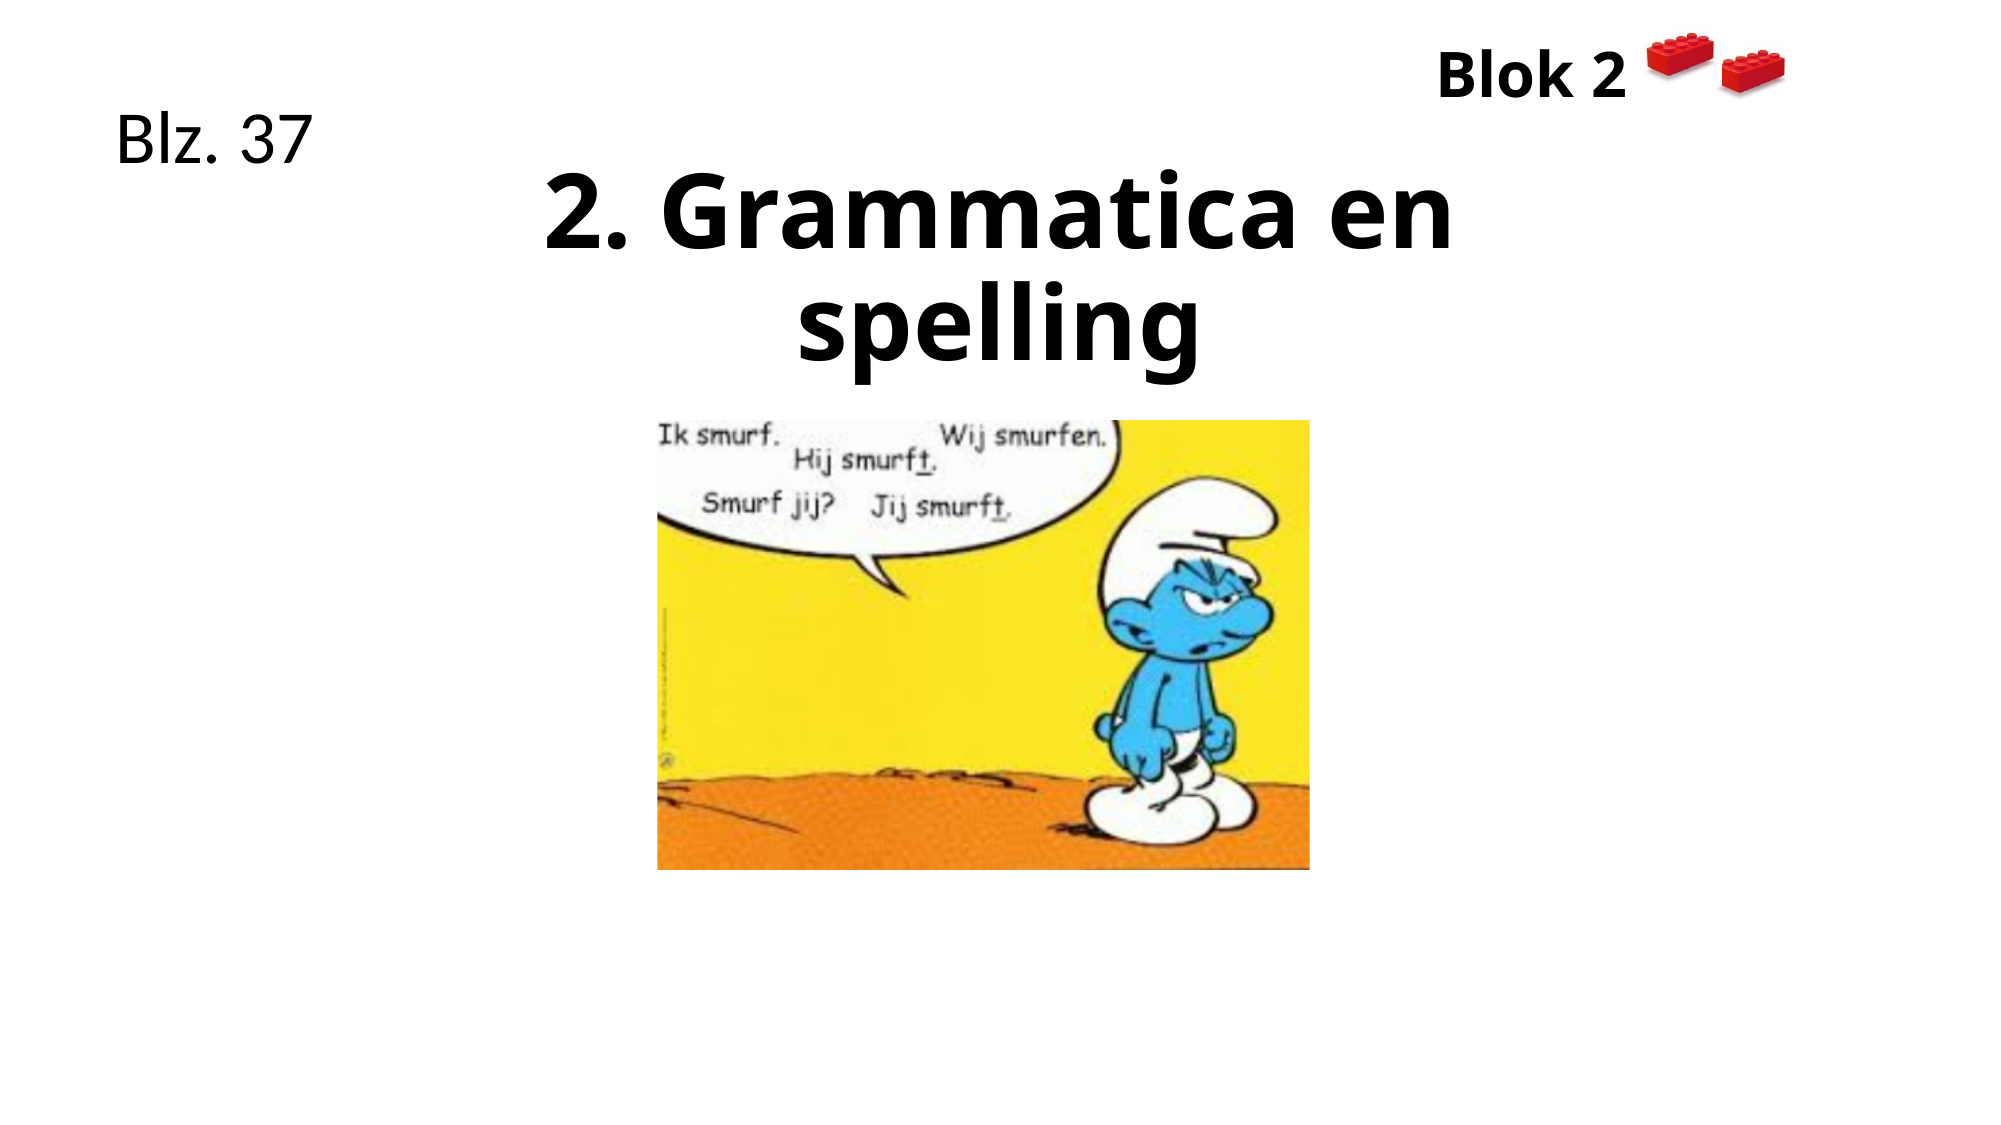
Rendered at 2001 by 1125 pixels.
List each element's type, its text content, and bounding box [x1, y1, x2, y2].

title 2. Grammatica en spelling [362, 149, 1638, 391]
picture [1637, 26, 1793, 102]
subtitle Blz. 37 [67, 91, 363, 183]
picture [657, 420, 1310, 870]
text_box Blok 2 [1354, 27, 1709, 119]
